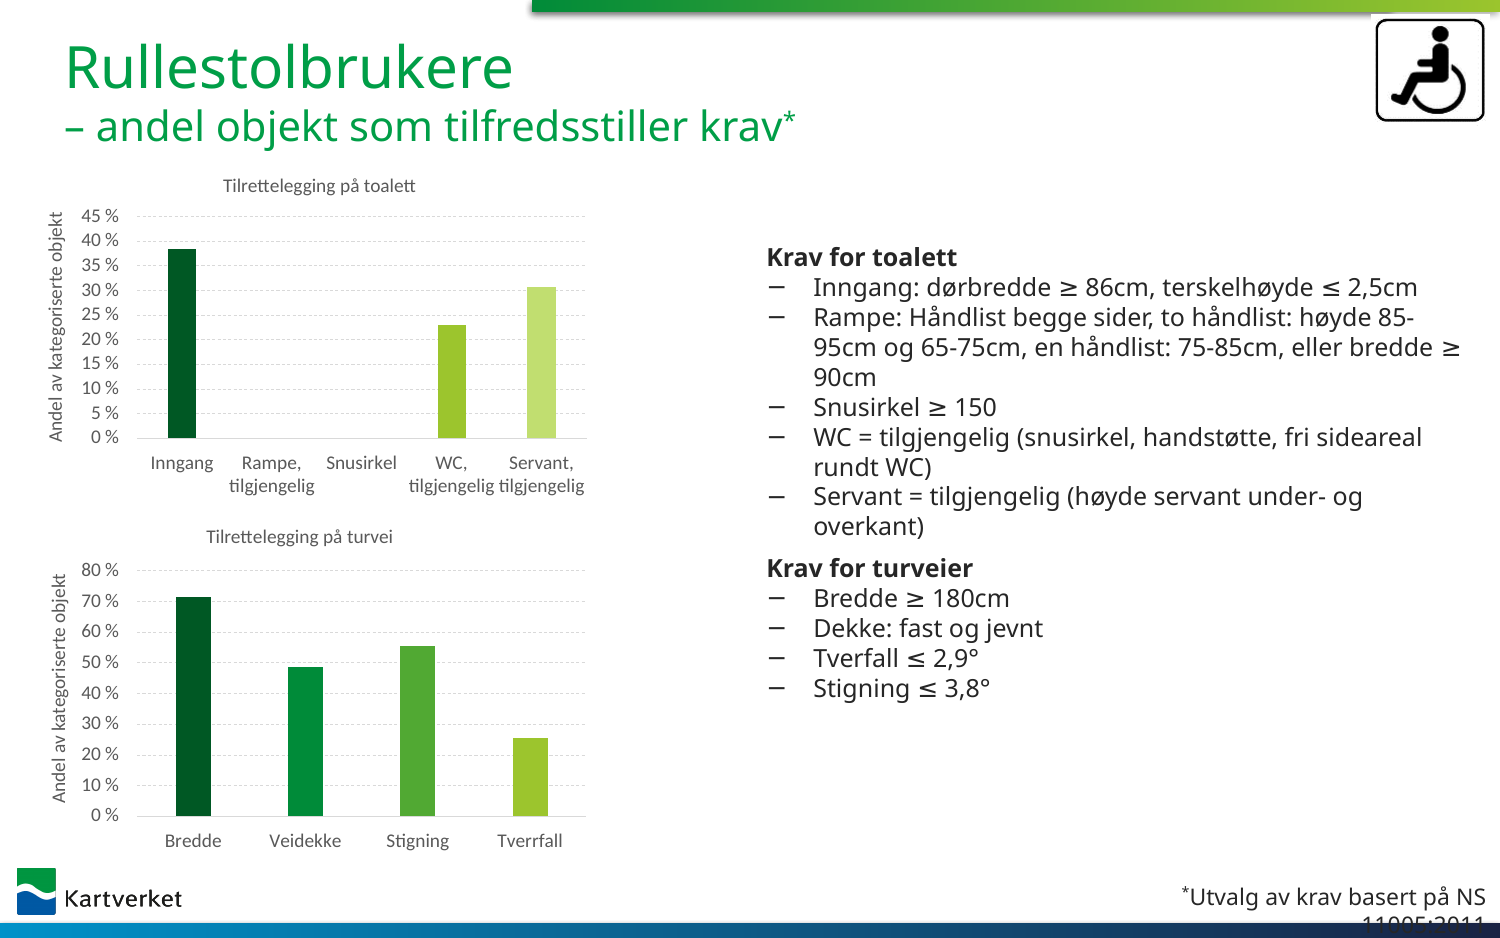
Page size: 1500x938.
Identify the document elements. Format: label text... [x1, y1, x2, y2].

text_box Rullestolbrukere – andel objekt som tilfredsstiller krav* [49, 14, 1431, 158]
picture [1371, 13, 1491, 127]
text_box Krav for turveier Bredde ≥ 180cm Dekke: fast og jevnt Tverfall ≤ 2,9° Stigning ≤ 3,8° [751, 545, 1483, 710]
text_box Krav for toalett Inngang: dørbredde ≥ 86cm, terskelhøyde ≤ 2,5cm Rampe: Håndlist begge sider, to håndlist: høyde 85-95cm og 65-75cm, en håndlist: 75-85cm, eller bredde ≥ 90cm Snusirkel ≥ 150 WC = tilgjengelig (snusirkel, handstøtte, fri sideareal rundt WC) Servant = tilgjengelig (høyde servant under- og overkant) [751, 234, 1483, 545]
picture [41, 520, 598, 859]
text_box *Utvalg av krav basert på NS 11005:2011 [1068, 873, 1500, 938]
picture [41, 166, 598, 505]
